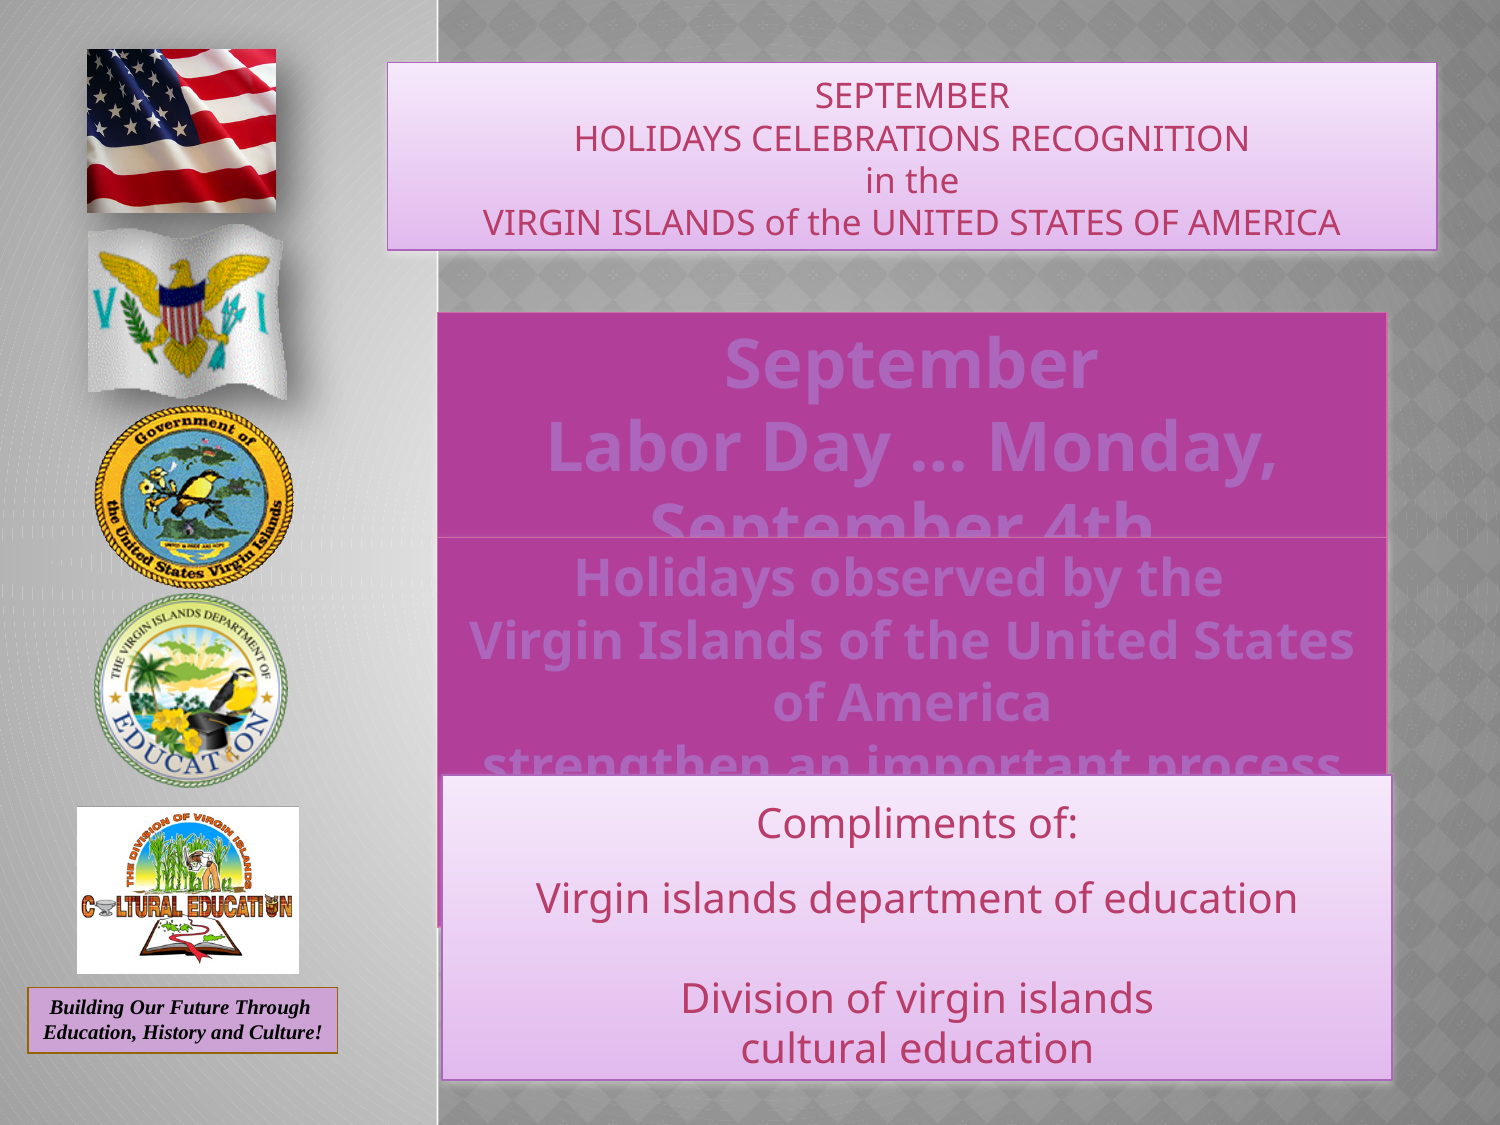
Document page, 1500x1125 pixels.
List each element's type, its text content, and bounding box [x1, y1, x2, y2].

text_box September Labor Day … Monday, September 4th [437, 312, 1388, 537]
picture [87, 224, 301, 788]
picture [74, 805, 301, 976]
text_box Compliments of: Virgin islands department of education Division of virgin islands cultural education [441, 774, 1393, 1081]
text_box Holidays observed by the Virgin Islands of the United States of America strengthen an important process in the development of the territory. [437, 537, 1388, 779]
text_box SEPTEMBER HOLIDAYS CELEBRATIONS RECOGNITION in the VIRGIN ISLANDS of the UNITED STATES OF AMERICA [387, 62, 1438, 251]
picture [87, 49, 276, 213]
text_box Building Our Future Through Education, History and Culture! [28, 987, 338, 1054]
